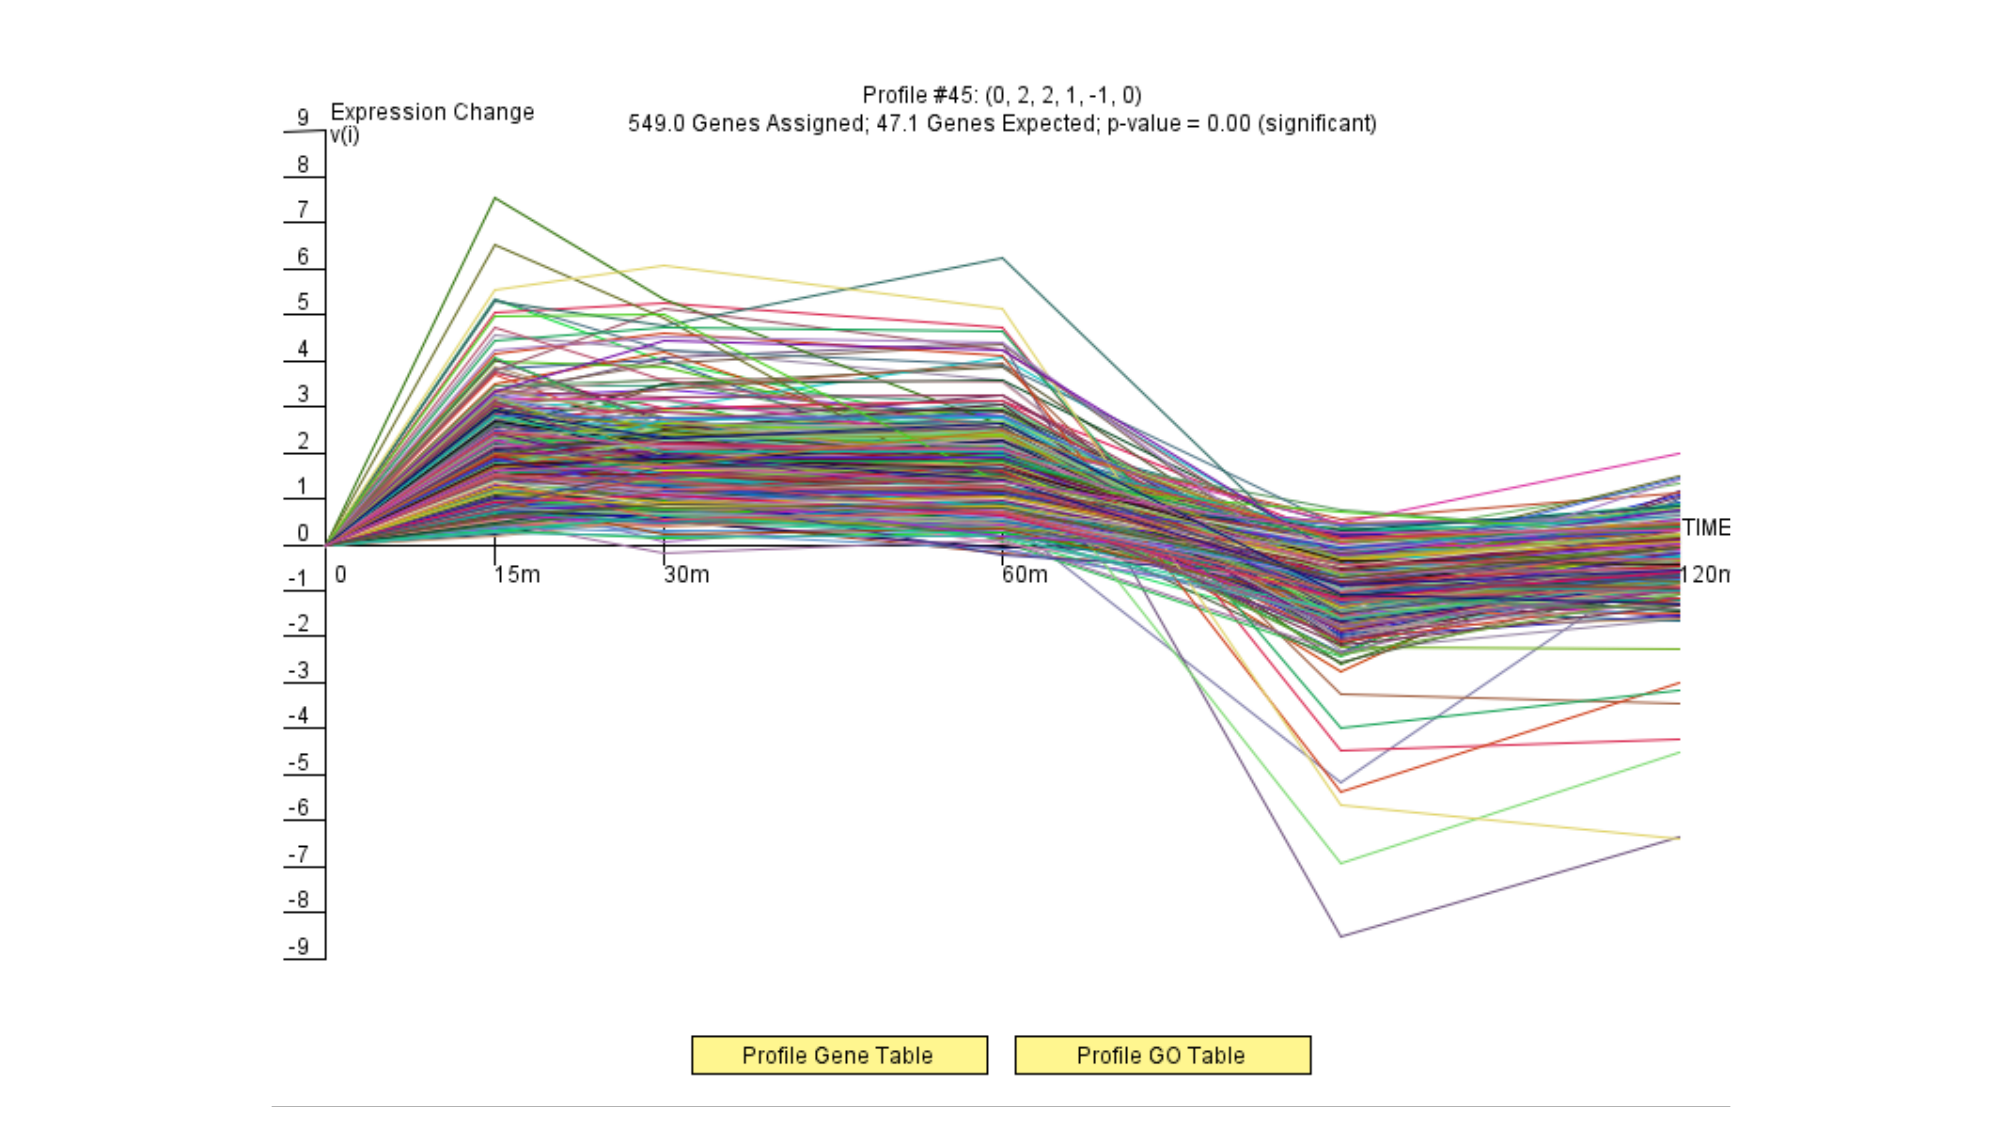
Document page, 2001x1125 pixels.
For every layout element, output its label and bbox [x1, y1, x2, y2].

picture [271, 85, 1731, 1107]
